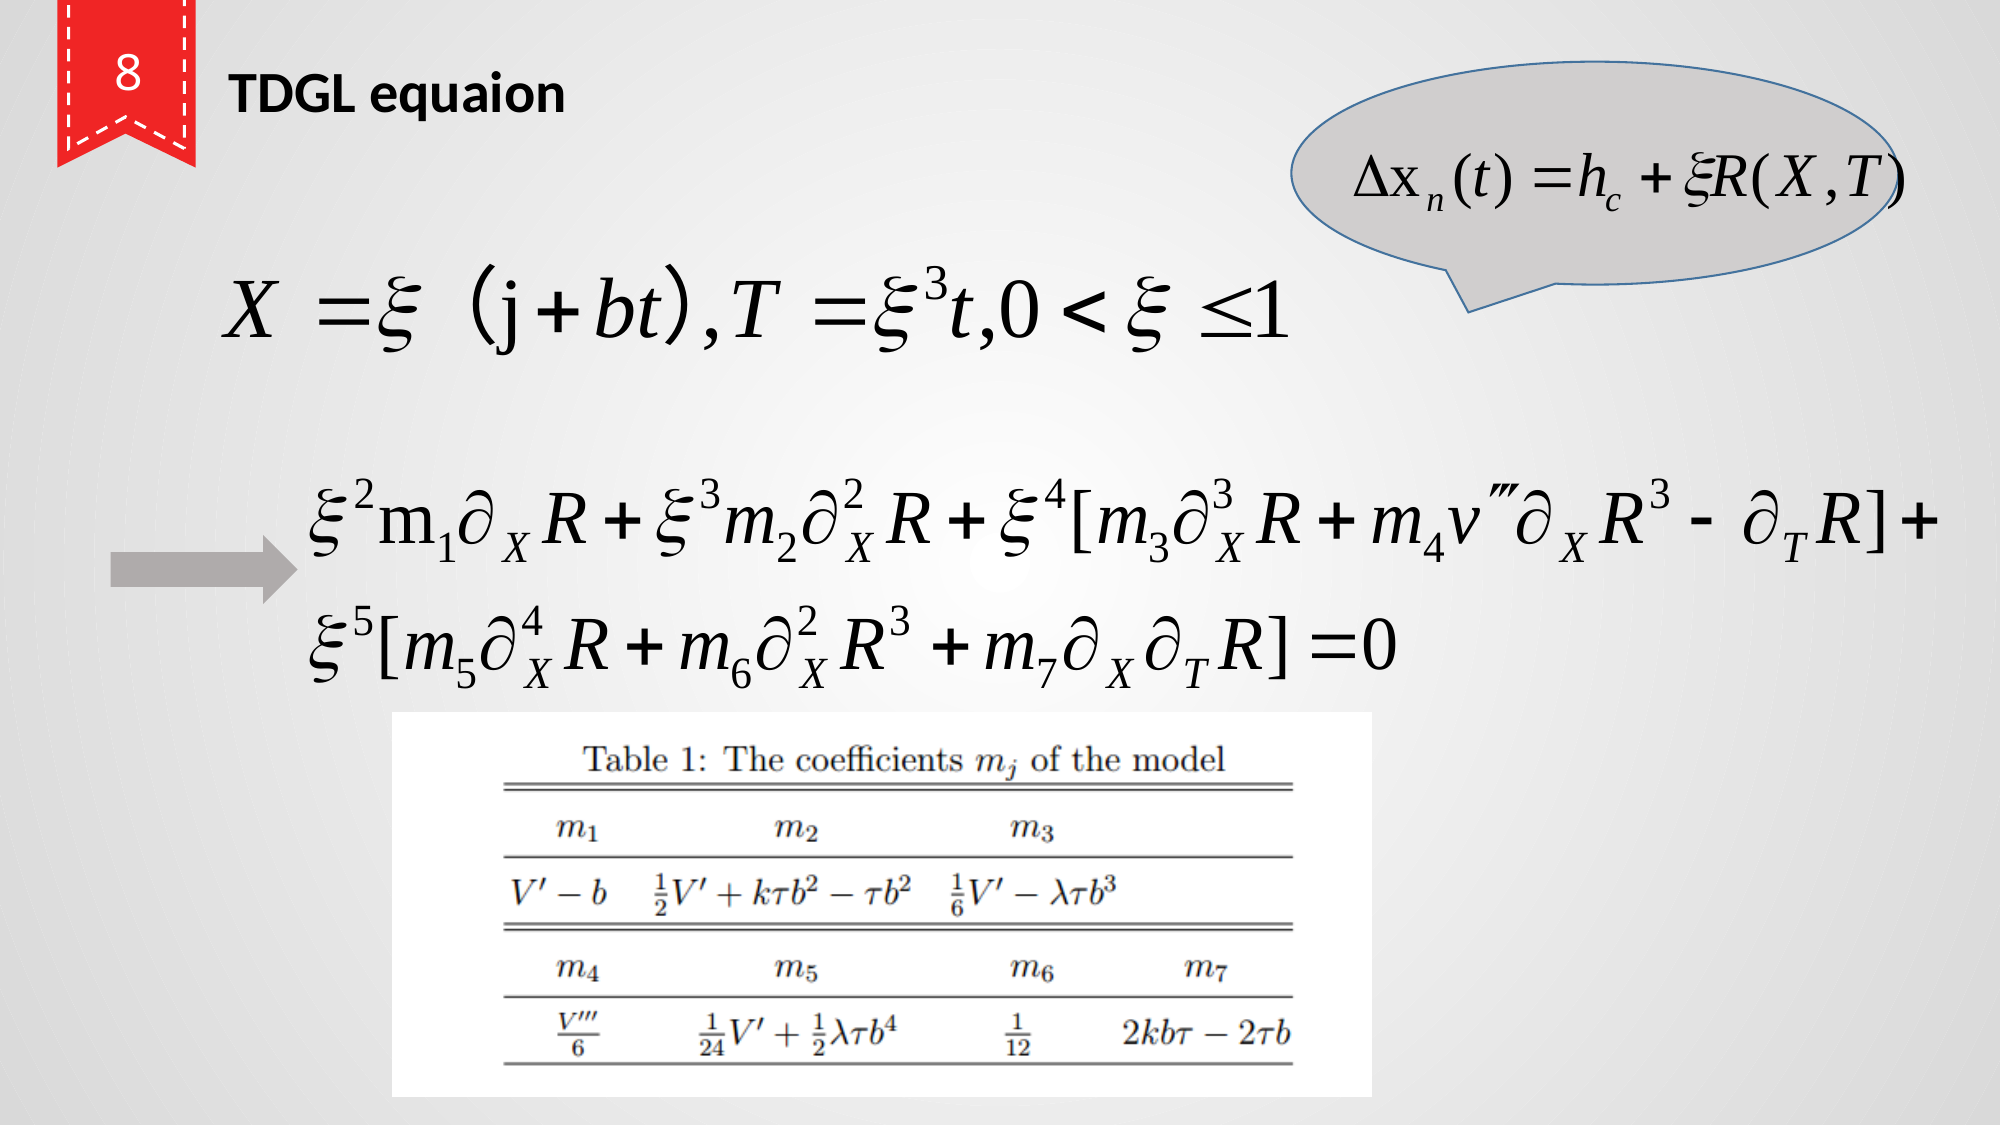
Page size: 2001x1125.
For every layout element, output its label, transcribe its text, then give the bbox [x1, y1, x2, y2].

text_box [1290, 60, 1881, 314]
picture [392, 712, 1372, 1097]
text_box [1342, 134, 1917, 228]
text_box TDGL equaion [214, 47, 1266, 132]
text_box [297, 460, 1956, 704]
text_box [56, 0, 196, 168]
text_box [109, 532, 297, 607]
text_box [204, 245, 1302, 374]
